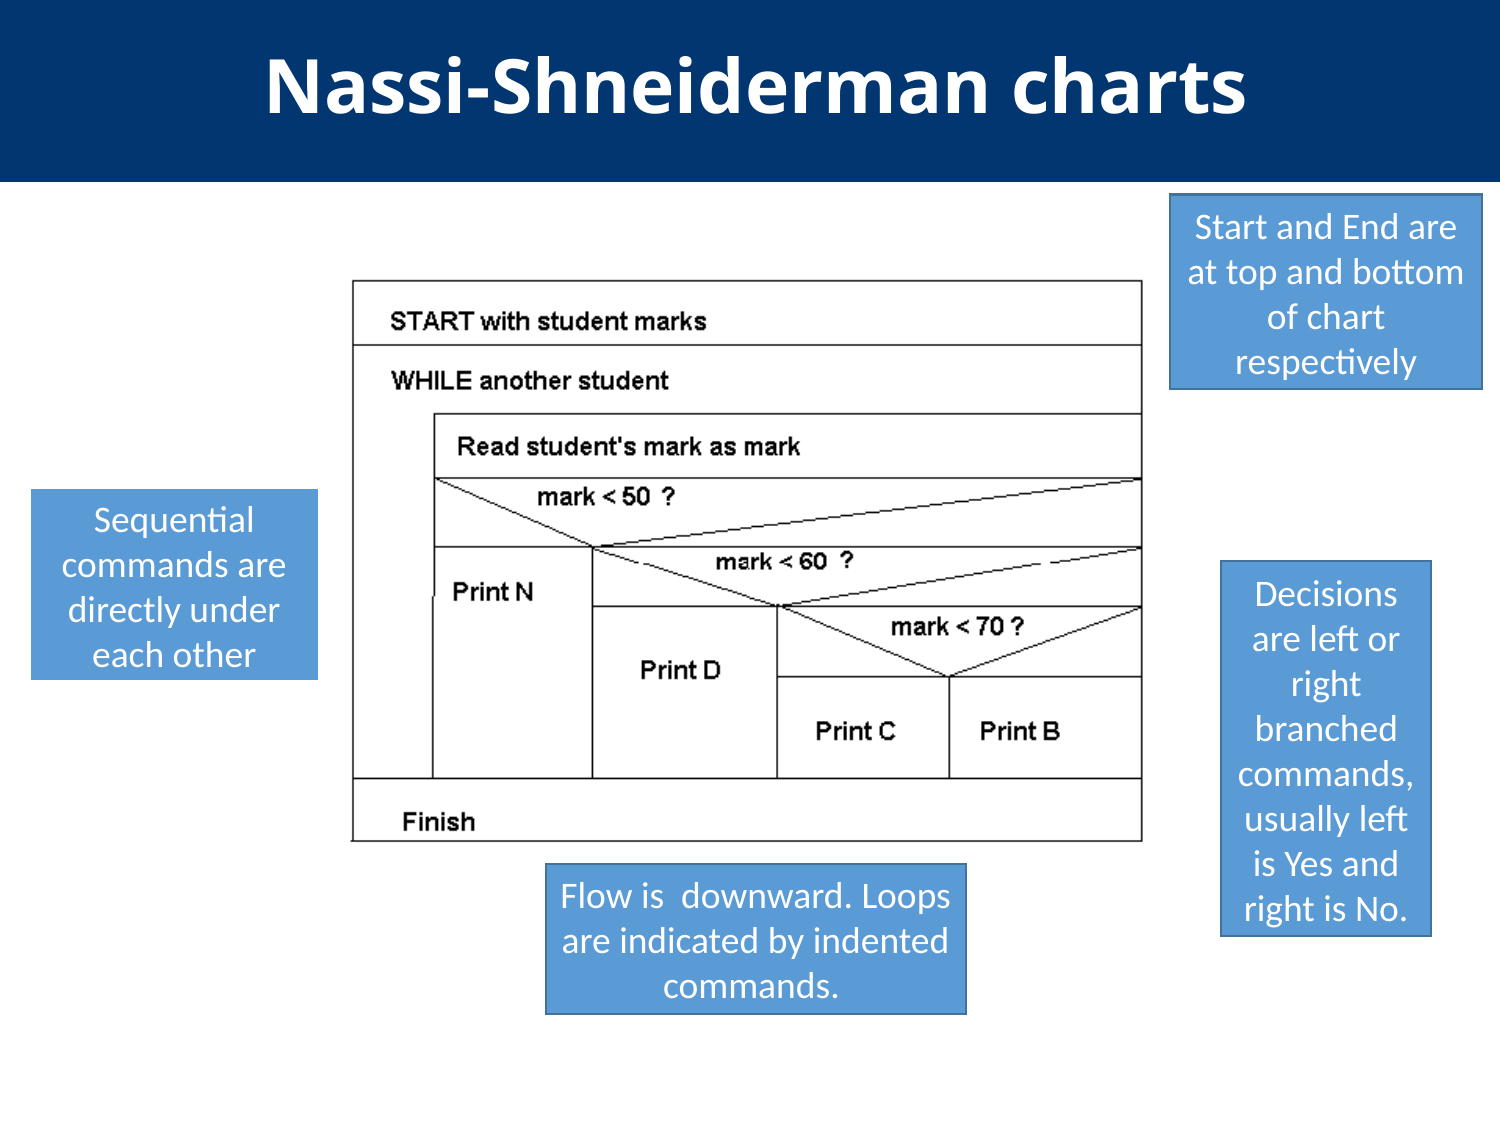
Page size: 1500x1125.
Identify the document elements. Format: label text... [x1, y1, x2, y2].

text_box Decisions are left or right branched commands, usually left is Yes and right is No. [1220, 560, 1432, 937]
text_box [0, 0, 1500, 182]
picture [329, 260, 1171, 865]
text_box Nassi-Shneiderman charts [29, 30, 1483, 136]
text_box Flow is downward. Loops are indicated by indented commands. [545, 865, 967, 1015]
text_box Sequential commands are directly under each other [28, 486, 321, 684]
text_box Start and End are at top and bottom of chart respectively [1169, 193, 1483, 390]
